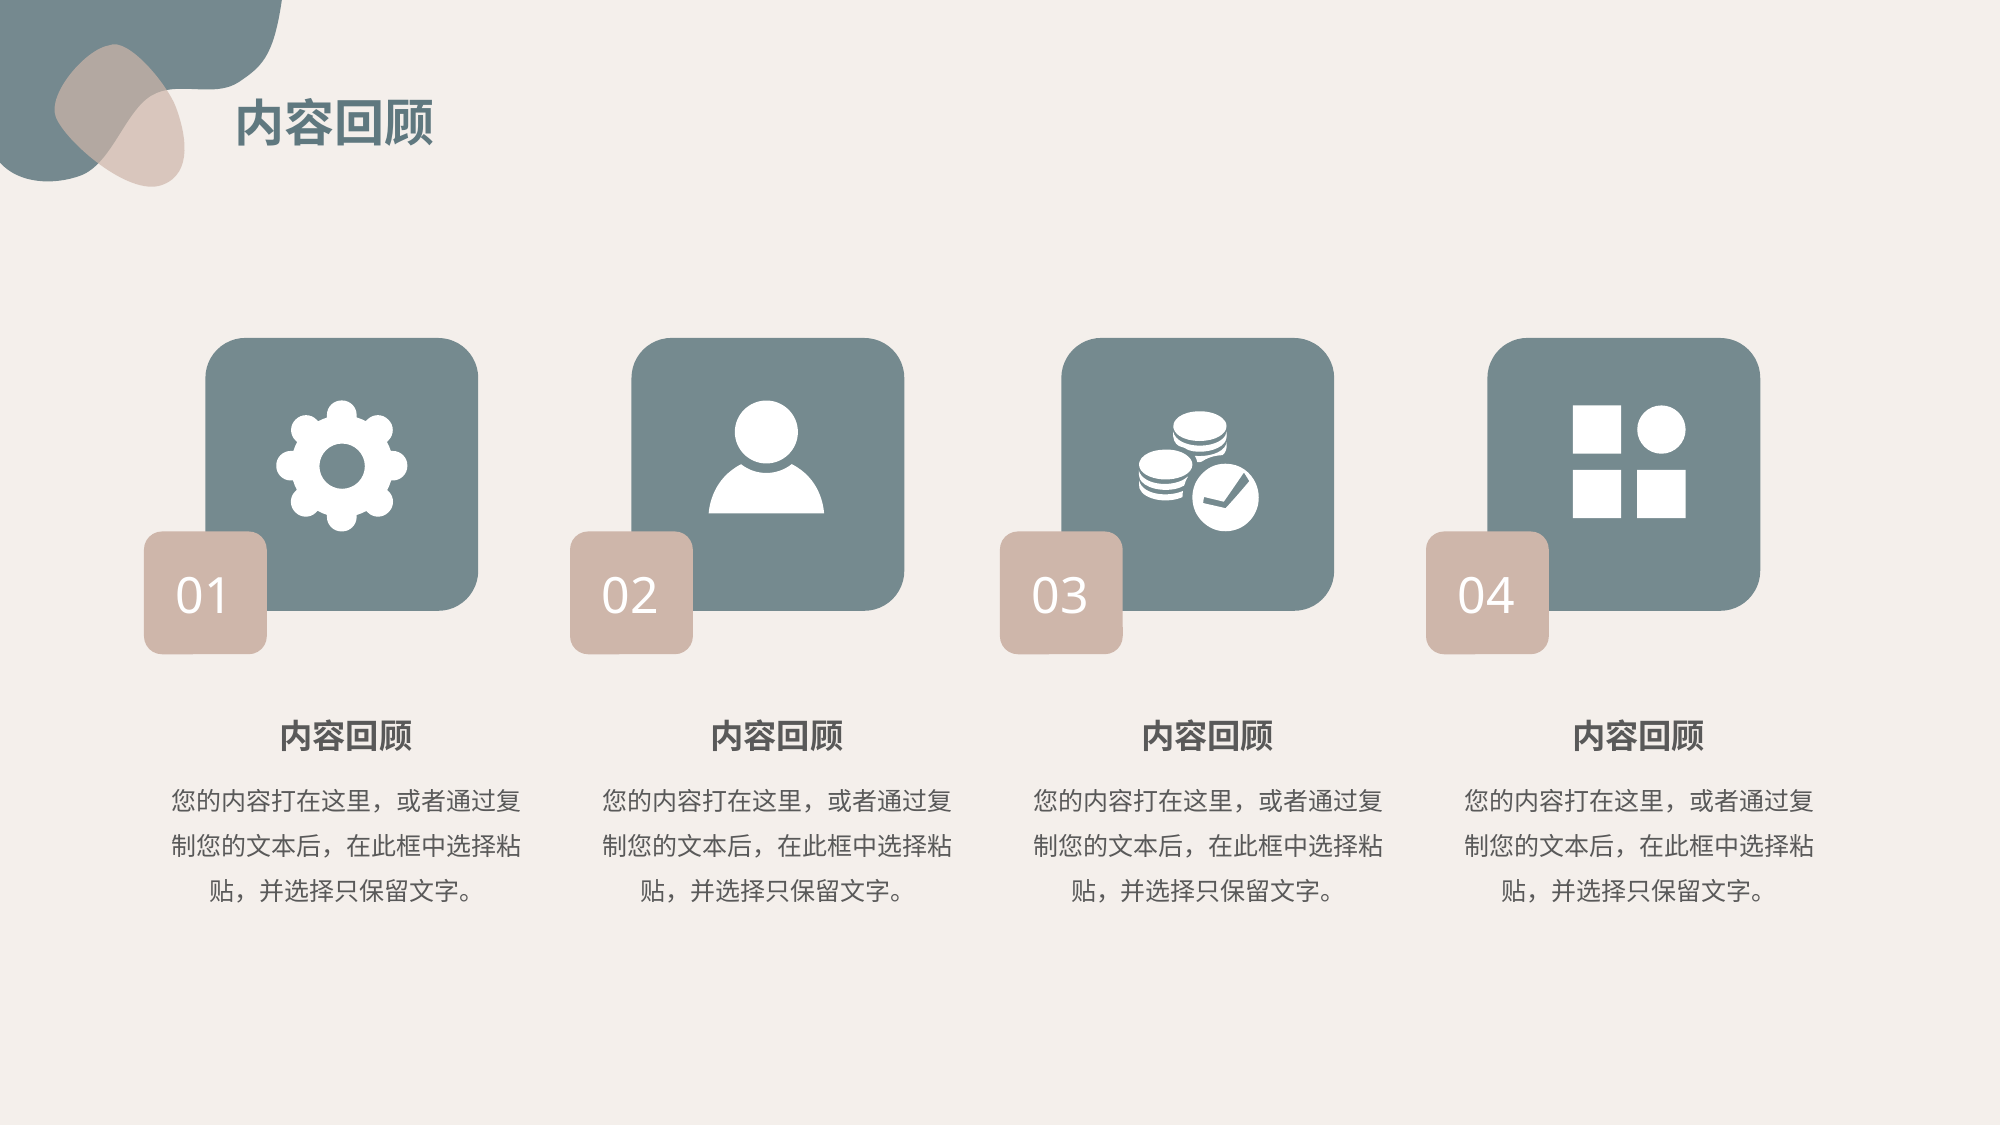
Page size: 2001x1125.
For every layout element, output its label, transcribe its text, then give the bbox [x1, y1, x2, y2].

text_box [1060, 336, 1336, 612]
text_box [1637, 405, 1686, 454]
text_box [1424, 530, 1550, 656]
text_box 您的内容打在这里，或者通过复制您的文本后，在此框中选择粘贴，并选择只保留文字。 [1454, 770, 1824, 906]
text_box [276, 400, 408, 532]
text_box [1572, 469, 1622, 519]
text_box [998, 530, 1124, 656]
text_box [1572, 405, 1622, 454]
text_box 您的内容打在这里，或者通过复制您的文本后，在此框中选择粘贴，并选择只保留文字。 [162, 770, 532, 906]
text_box [204, 336, 480, 612]
text_box [1138, 449, 1193, 501]
text_box 内容回顾 [695, 715, 859, 756]
text_box 04 [1444, 560, 1529, 626]
text_box 内容回顾 [1126, 715, 1290, 756]
text_box [142, 530, 268, 656]
text_box 内容回顾 [219, 83, 450, 159]
text_box 03 [1018, 560, 1102, 626]
text_box [630, 336, 906, 612]
text_box [1486, 336, 1762, 612]
text_box 01 [162, 560, 246, 626]
text_box 内容回顾 [264, 715, 428, 756]
text_box 02 [588, 560, 673, 626]
text_box [708, 464, 825, 514]
text_box [53, 43, 186, 188]
text_box [1192, 463, 1259, 532]
text_box 您的内容打在这里，或者通过复制您的文本后，在此框中选择粘贴，并选择只保留文字。 [1024, 770, 1393, 906]
text_box 内容回顾 [1556, 715, 1721, 756]
text_box [1637, 469, 1686, 519]
text_box [1173, 411, 1227, 463]
text_box 您的内容打在这里，或者通过复制您的文本后，在此框中选择粘贴，并选择只保留文字。 [593, 770, 963, 906]
text_box [0, 0, 283, 183]
text_box [734, 400, 798, 464]
text_box [569, 530, 694, 656]
